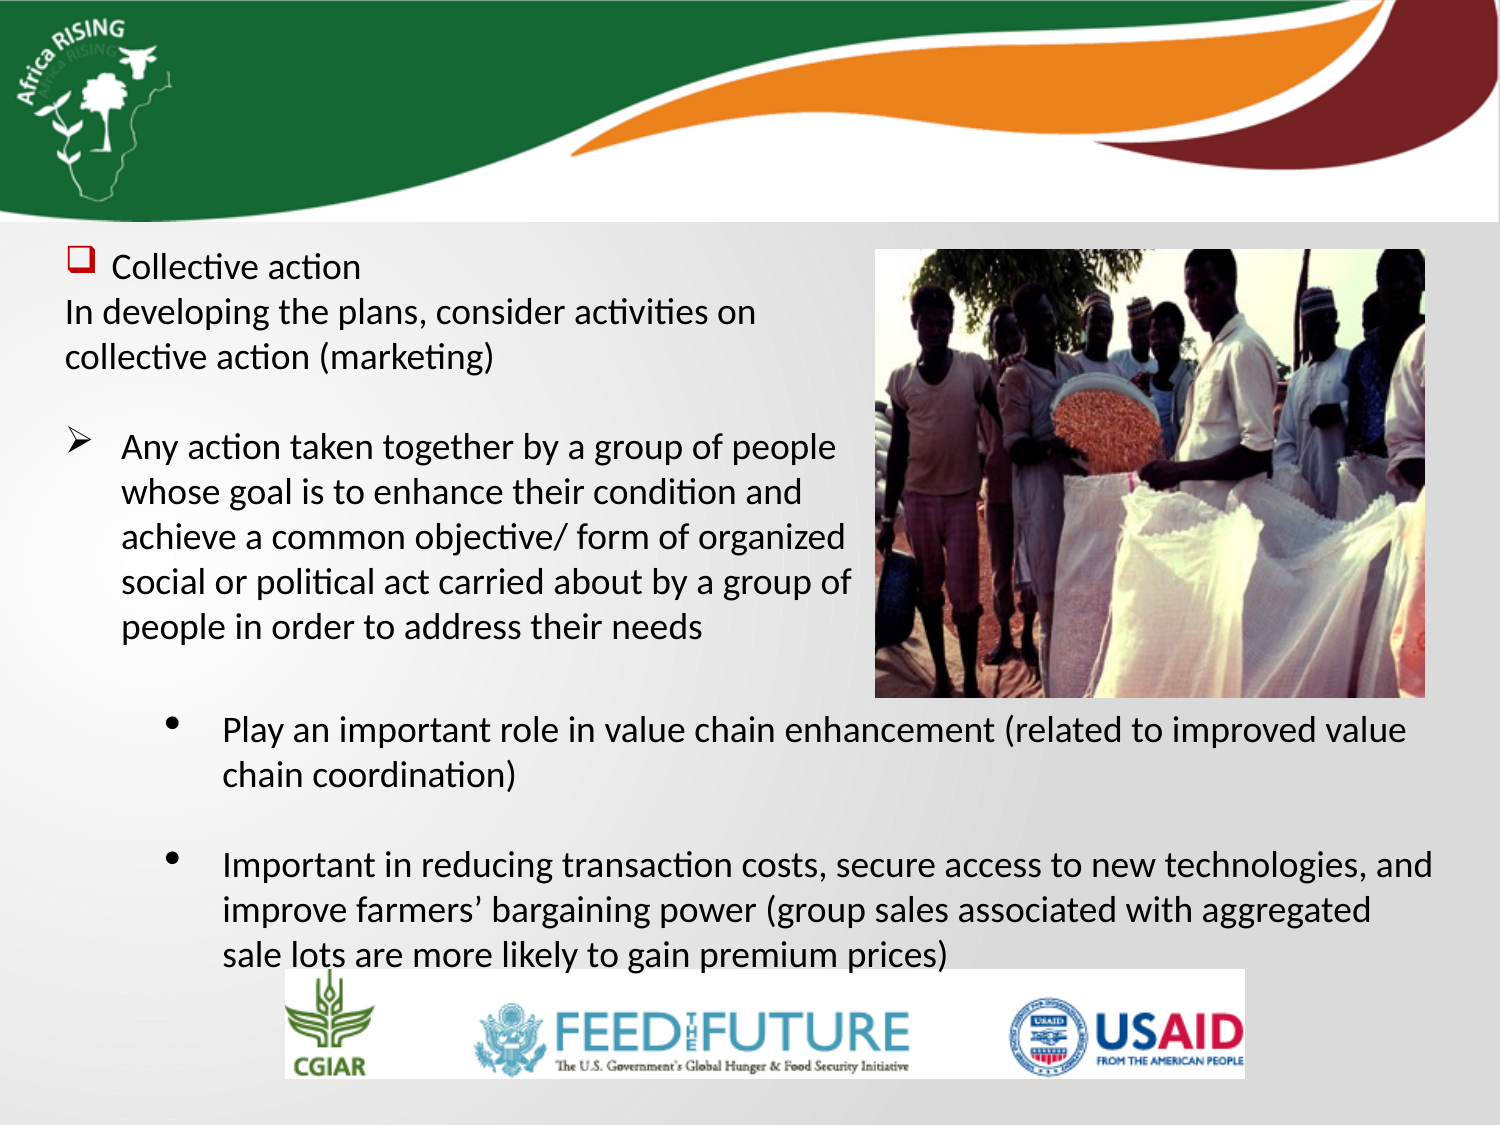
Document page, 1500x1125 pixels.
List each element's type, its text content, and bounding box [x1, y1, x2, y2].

text_box Play an important role in value chain enhancement (related to improved value chain coordination) Important in reducing transaction costs, secure access to new technologies, and improve farmers’ bargaining power (group sales associated with aggregated sale lots are more likely to gain premium prices) [1, 697, 1452, 983]
picture [285, 983, 1245, 1079]
text_box Collective action In developing the plans, consider activities on collective action (marketing) Any action taken together by a group of people whose goal is to enhance their condition and achieve a common objective/ form of organized social or political act carried about by a group of people in order to address their needs [50, 212, 913, 697]
picture [0, 0, 1499, 222]
picture [874, 249, 1426, 698]
